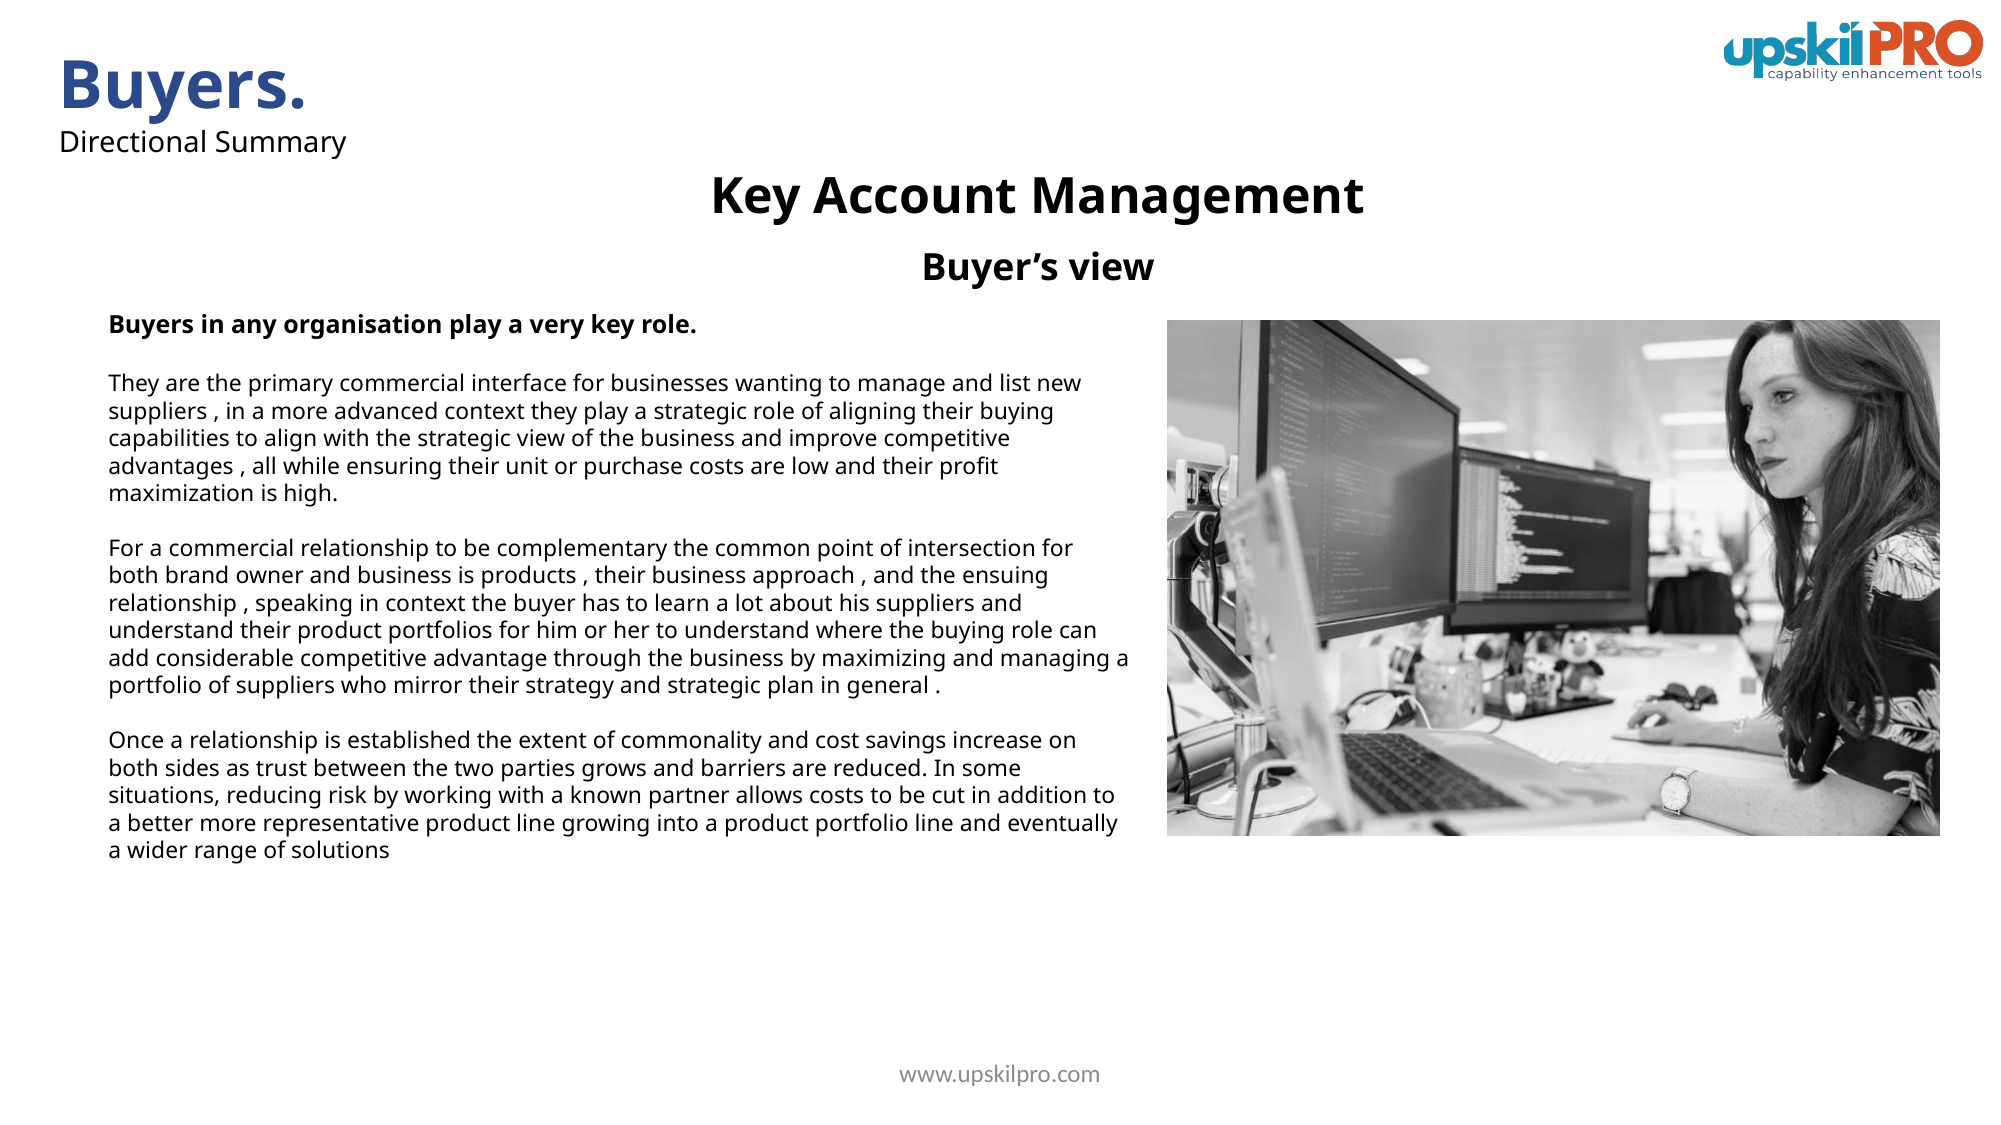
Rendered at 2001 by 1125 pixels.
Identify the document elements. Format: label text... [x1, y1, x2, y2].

picture [1724, 20, 1983, 81]
text_box Key Account Management Buyer’s view [537, 151, 1539, 296]
text_box Buyers. Directional Summary [44, 34, 1097, 167]
text_box Buyers in any organisation play a very key role. They are the primary commercial interface for businesses wanting to manage and list new suppliers , in a more advanced context they play a strategic role of aligning their buying capabilities to align with the strategic view of the business and improve competitive advantages , all while ensuring their unit or purchase costs are low and their profit maximization is high. For a commercial relationship to be complementary the common point of intersection for both brand owner and business is products , their business approach , and the ensuing relationship , speaking in context the buyer has to learn a lot about his suppliers and understand their product portfolios for him or her to understand where the buying role can add considerable competitive advantage through the business by maximizing and managing a portfolio of suppliers who mirror their strategy and strategic plan in general . Once a relationship is established the extent of commonality and cost savings increase on both sides as trust between the two parties grows and barriers are reduced. In some situations, reducing risk by working with a known partner allows costs to be cut in addition to a better more representative product line growing into a product portfolio line and eventually a wider range of solutions [93, 255, 1146, 871]
picture [1167, 320, 1940, 836]
footer www.upskilpro.com [662, 1042, 1338, 1103]
